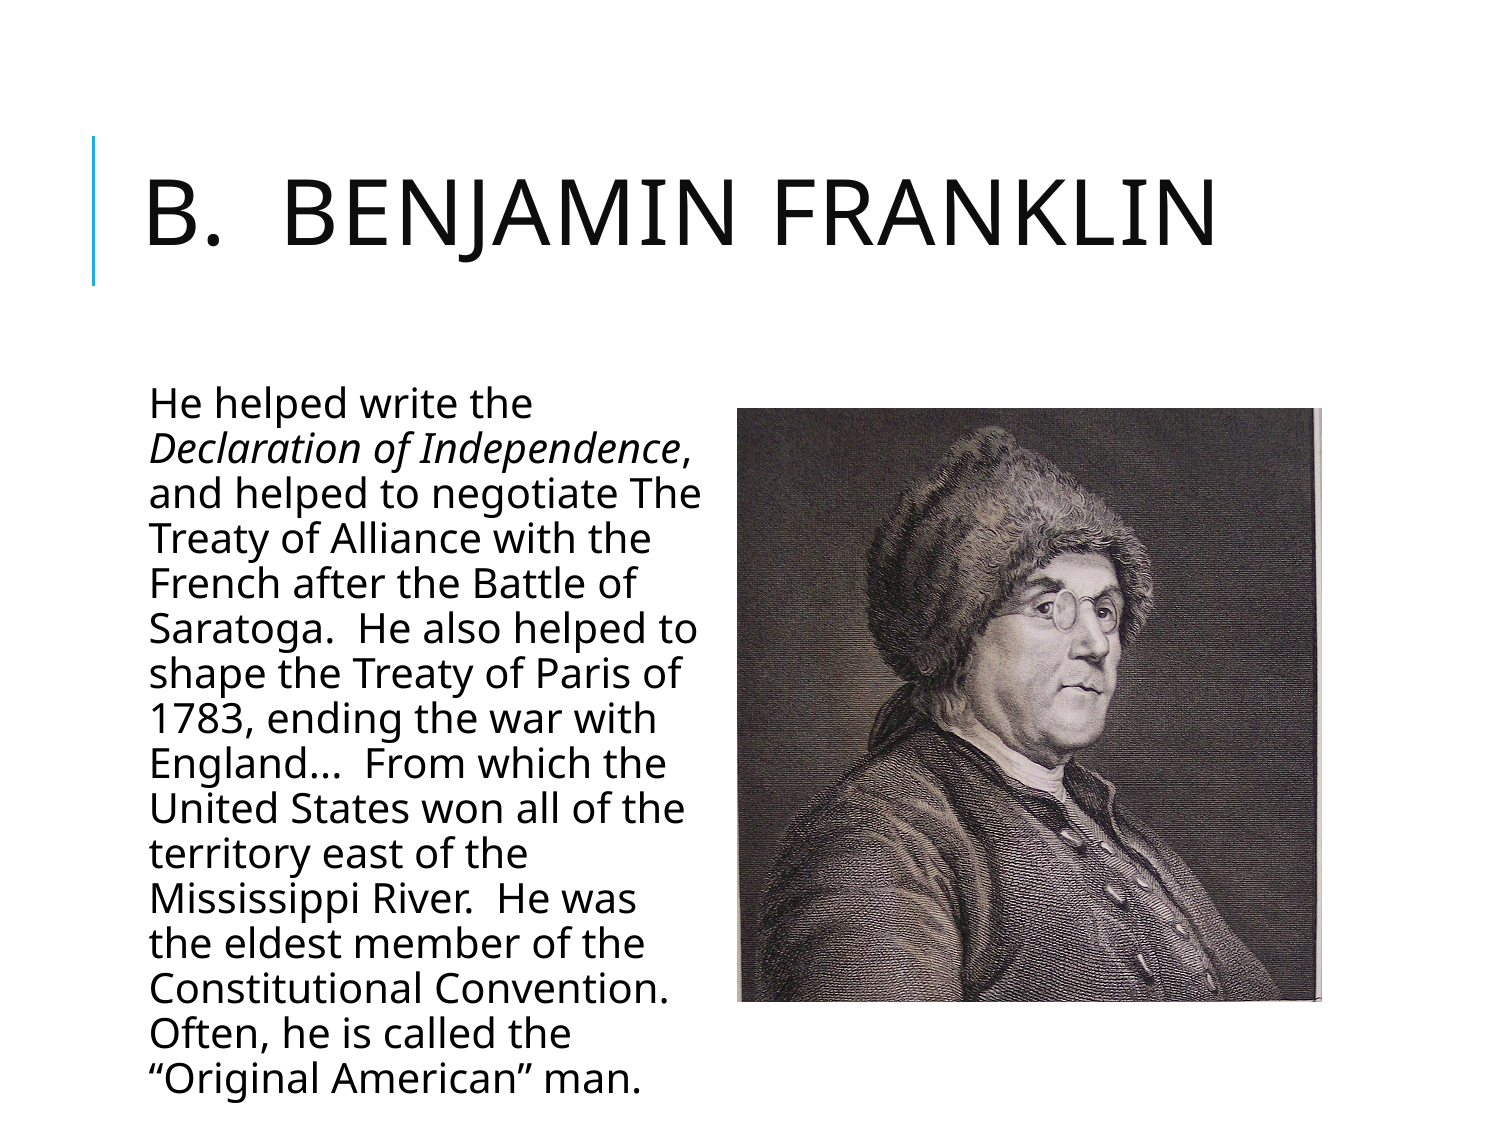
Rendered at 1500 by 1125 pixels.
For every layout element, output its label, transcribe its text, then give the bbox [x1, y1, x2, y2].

list He helped write the Declaration of Independence, and helped to negotiate The Treaty of Alliance with the French after the Battle of Saratoga. He also helped to shape the Treaty of Paris of 1783, ending the war with England... From which the United States won all of the territory east of the Mississippi River. He was the eldest member of the Constitutional Convention. Often, he is called the “Original American” man. [126, 375, 711, 1035]
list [736, 407, 1323, 1002]
title b. Benjamin Franklin [126, 96, 1322, 342]
